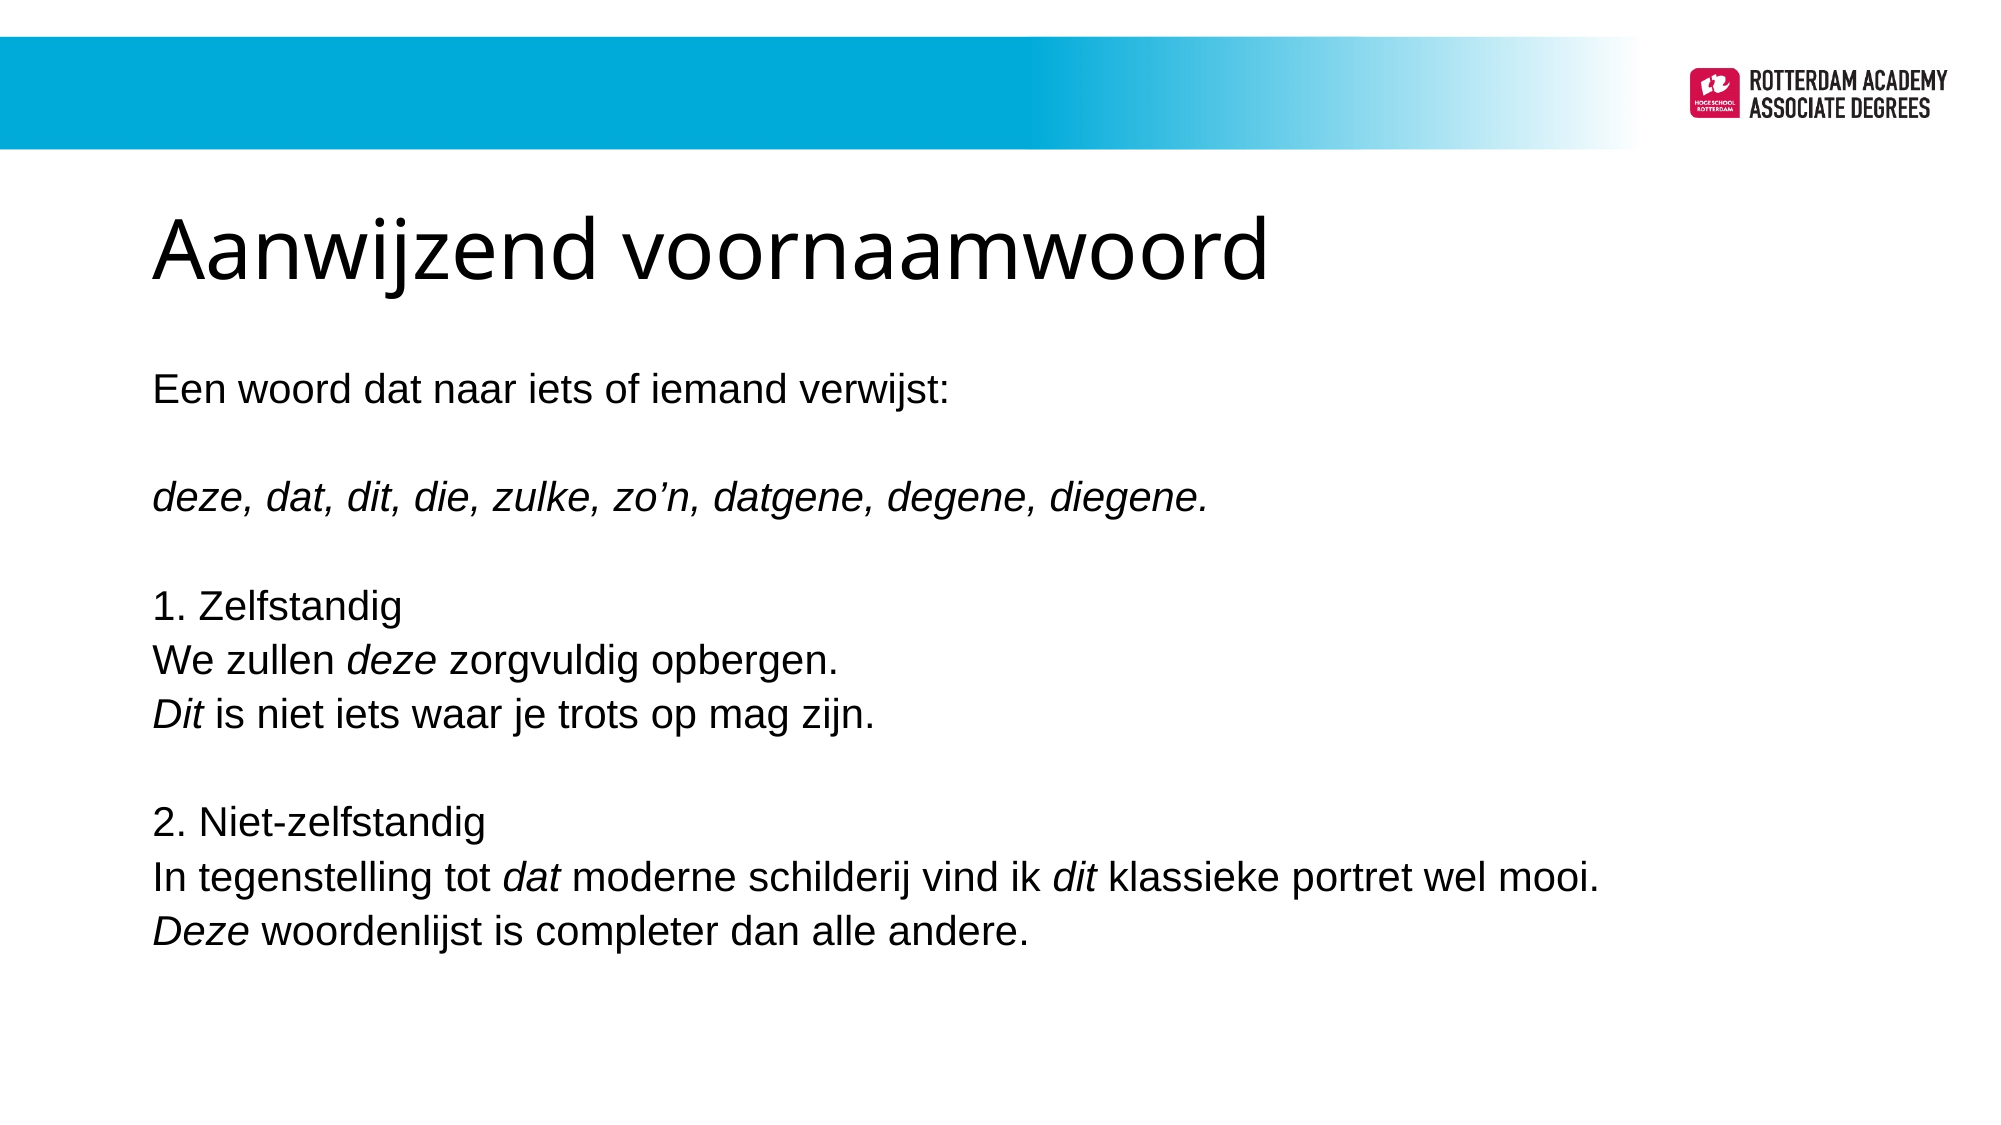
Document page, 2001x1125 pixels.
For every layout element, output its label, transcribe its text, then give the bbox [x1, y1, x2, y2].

list Een woord dat naar iets of iemand verwijst: deze, dat, dit, die, zulke, zo’n, datgene, degene, diegene. 1. Zelfstandig We zullen deze zorgvuldig opbergen. Dit is niet iets waar je trots op mag zijn. 2. Niet-zelfstandig In tegenstelling tot dat moderne schilderij vind ik dit klassieke portret wel mooi. Deze woordenlijst is completer dan alle andere. [137, 358, 1863, 1053]
picture [0, 0, 2000, 184]
title Aanwijzend voornaamwoord [137, 175, 1863, 329]
